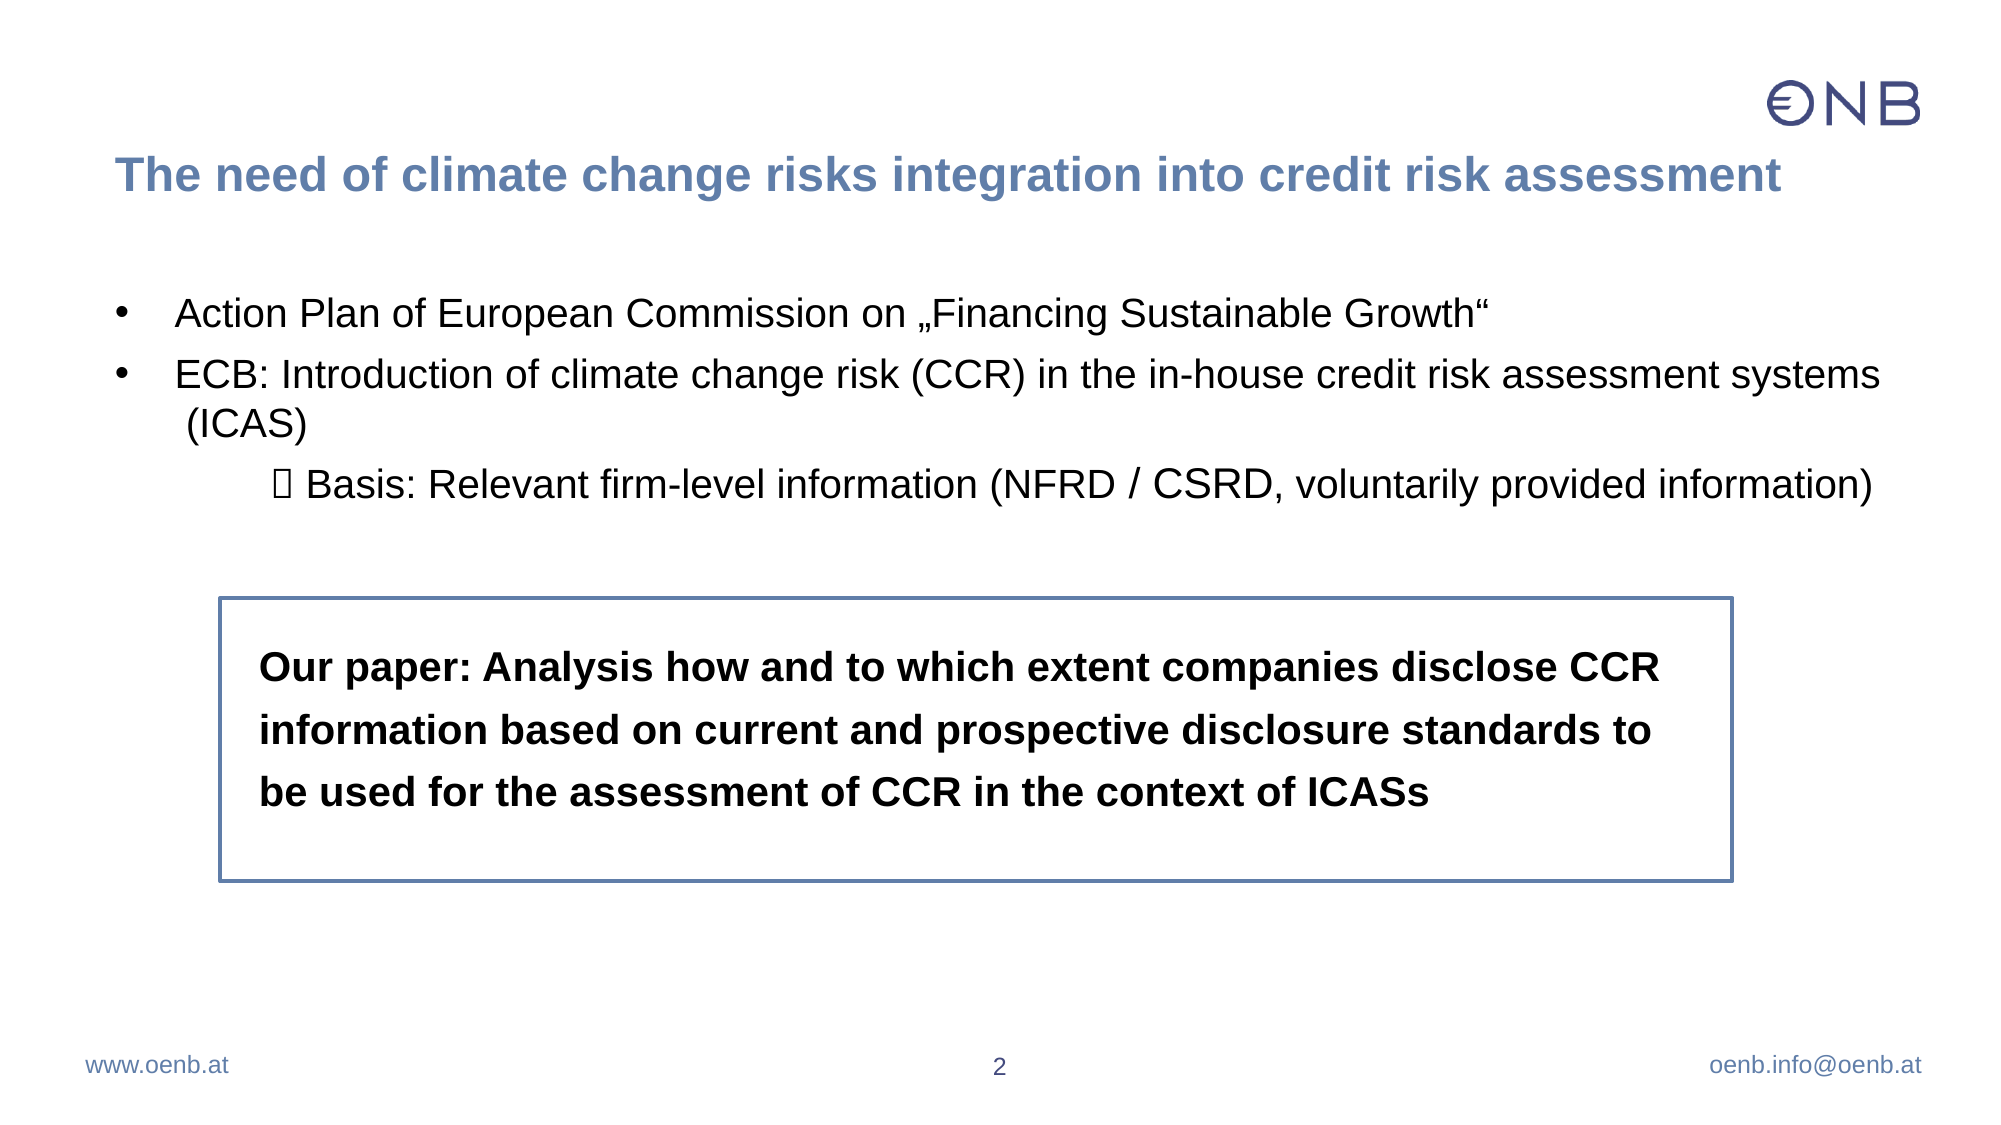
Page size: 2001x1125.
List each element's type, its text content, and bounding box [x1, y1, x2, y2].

picture [1767, 80, 1920, 126]
title The need of climate change risks integration into credit risk assessment [99, 137, 1900, 209]
slide_number 2 [822, 1044, 1178, 1089]
text_box [218, 596, 1734, 883]
text_box Our paper: Analysis how and to which extent companies disclose CCR information based on current and prospective disclosure standards to be used for the assessment of CCR in the context of ICASs [244, 632, 1709, 835]
list Action Plan of European Commission on „Financing Sustainable Growth“ ECB: Introduction of climate change risk (CCR) in the in-house credit risk assessment systems (ICAS)  Basis: Relevant firm-level information (NFRD / CSRD, voluntarily provided information) [99, 278, 1900, 563]
